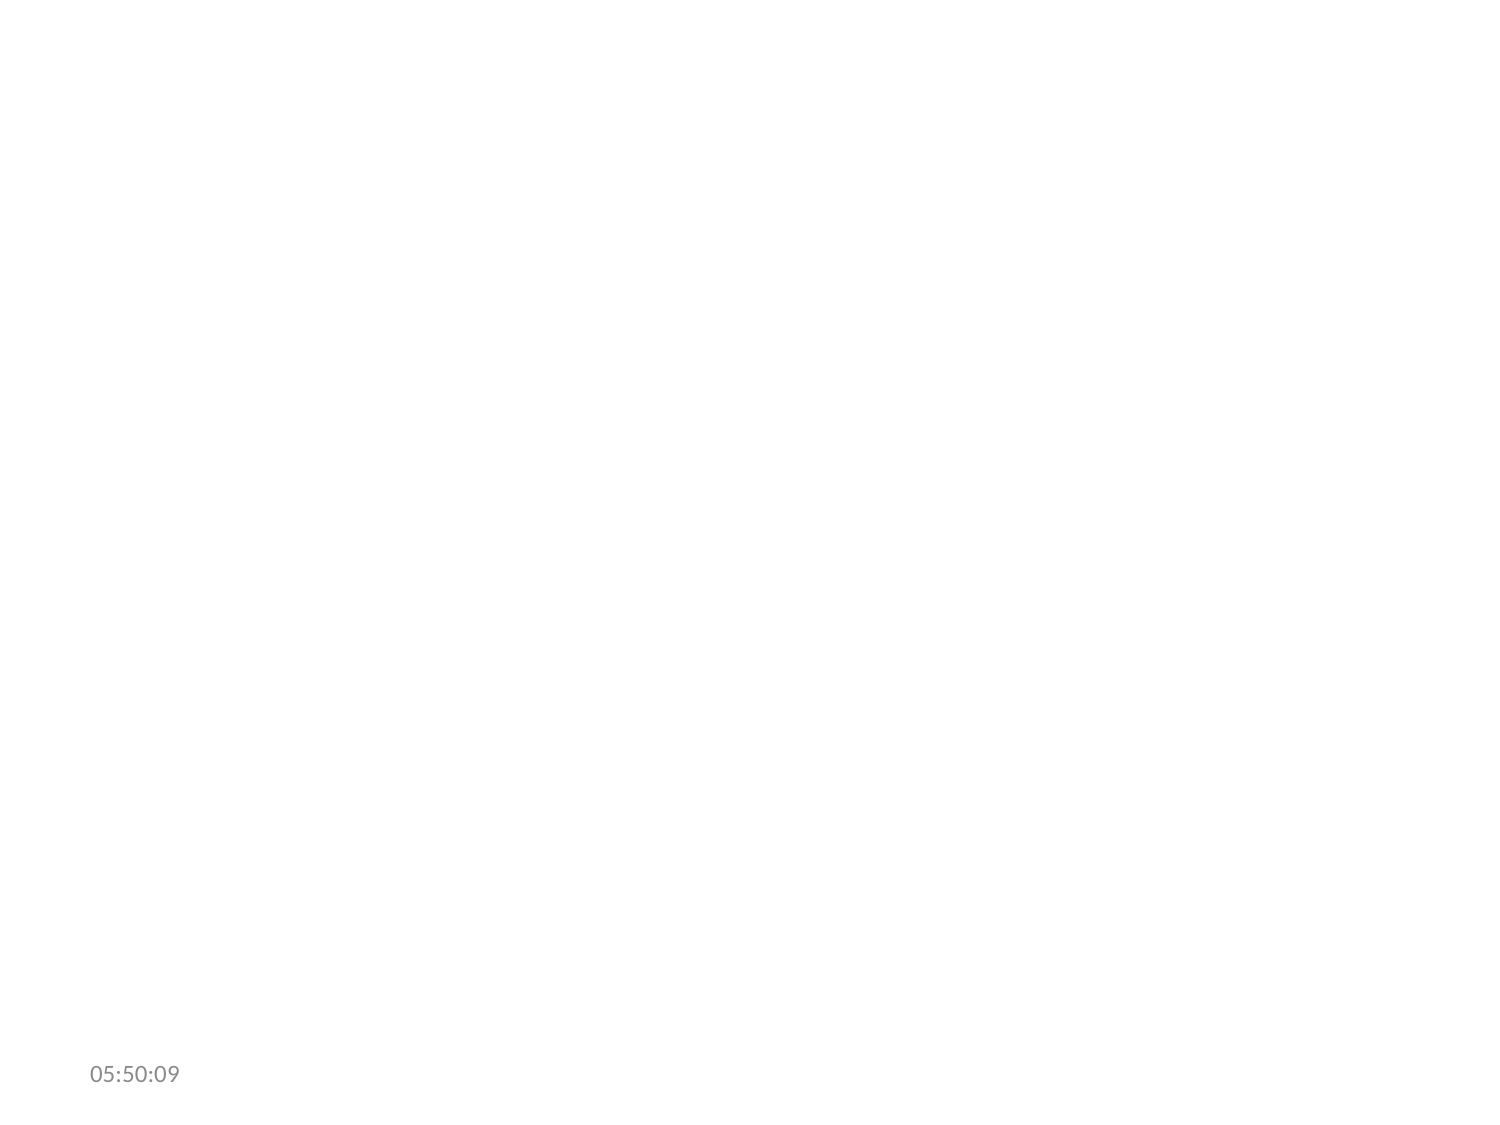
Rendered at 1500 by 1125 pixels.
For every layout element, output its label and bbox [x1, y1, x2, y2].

slide_number [75, 1042, 425, 1103]
